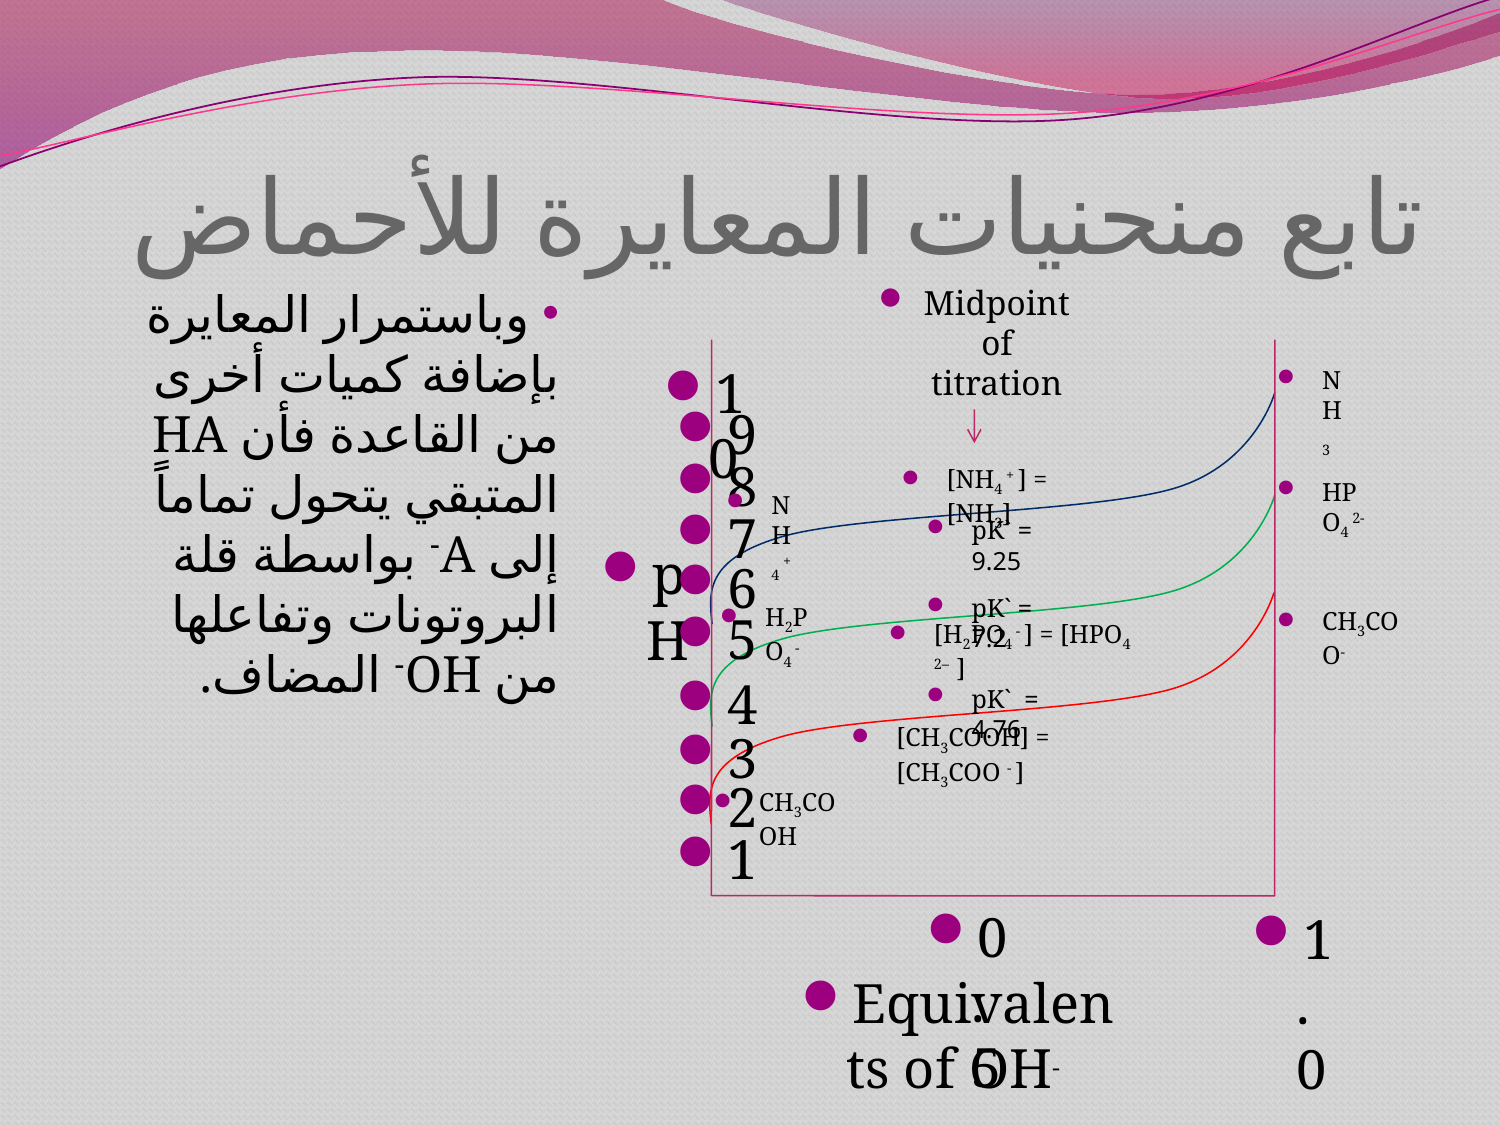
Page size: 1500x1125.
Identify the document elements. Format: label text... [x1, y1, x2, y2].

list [586, 274, 1426, 1026]
list وباستمرار المعايرة بإضافة كميات أخرى من القاعدة فأن HA المتبقي يتحول تماماًَ إلى A- بواسطة قلة البروتونات وتفاعلها من OH- المضاف. [112, 275, 563, 1025]
title تابع منحنيات المعايرة للأحماض [112, 84, 1425, 275]
